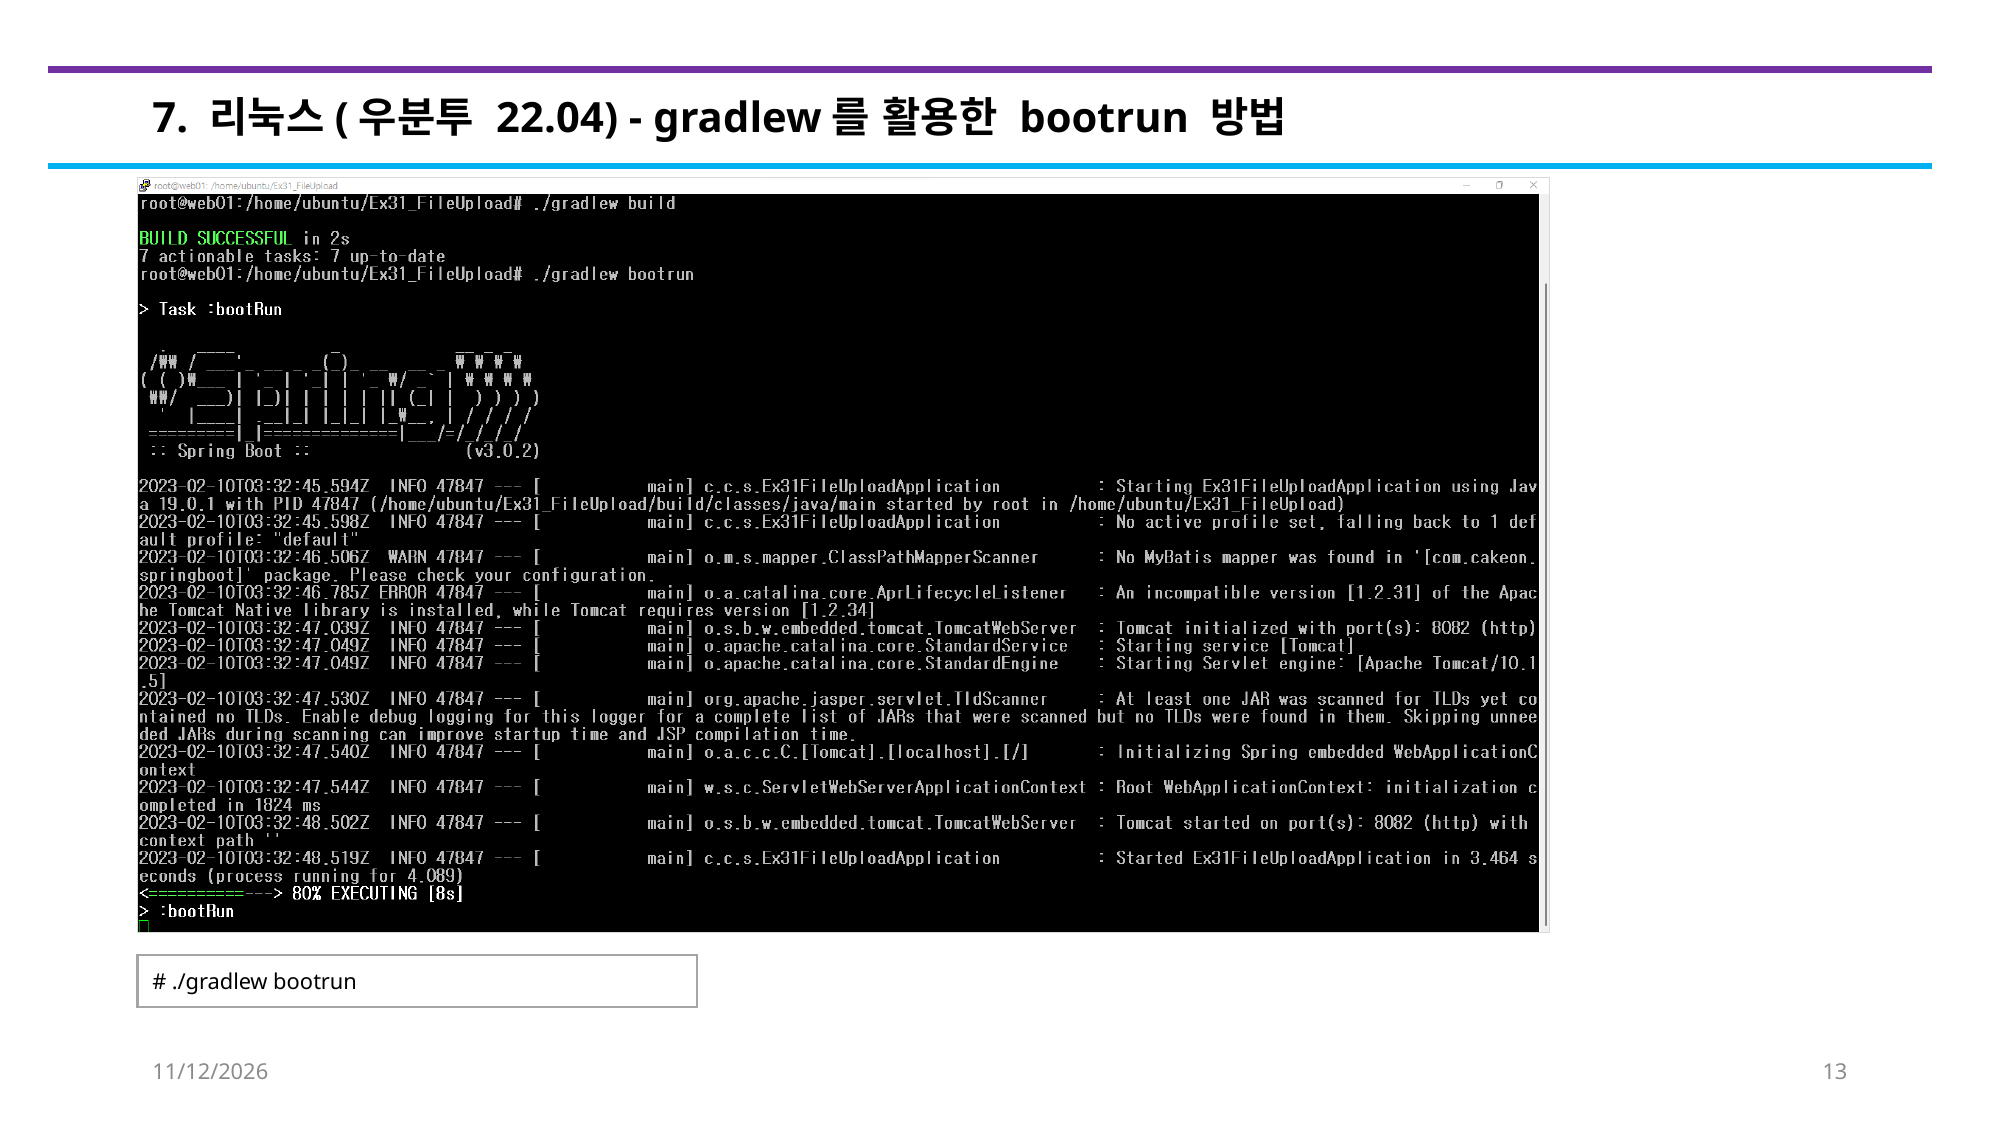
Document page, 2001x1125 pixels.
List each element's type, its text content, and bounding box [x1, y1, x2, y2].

title 7. 리눅스(우분투 22.04) - gradlew를 활용한 bootrun 방법 [137, 81, 1863, 156]
text_box # ./gradlew bootrun [136, 954, 698, 1008]
slide_number 13 [1412, 1042, 1863, 1103]
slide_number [137, 1042, 588, 1103]
picture [137, 177, 1550, 933]
